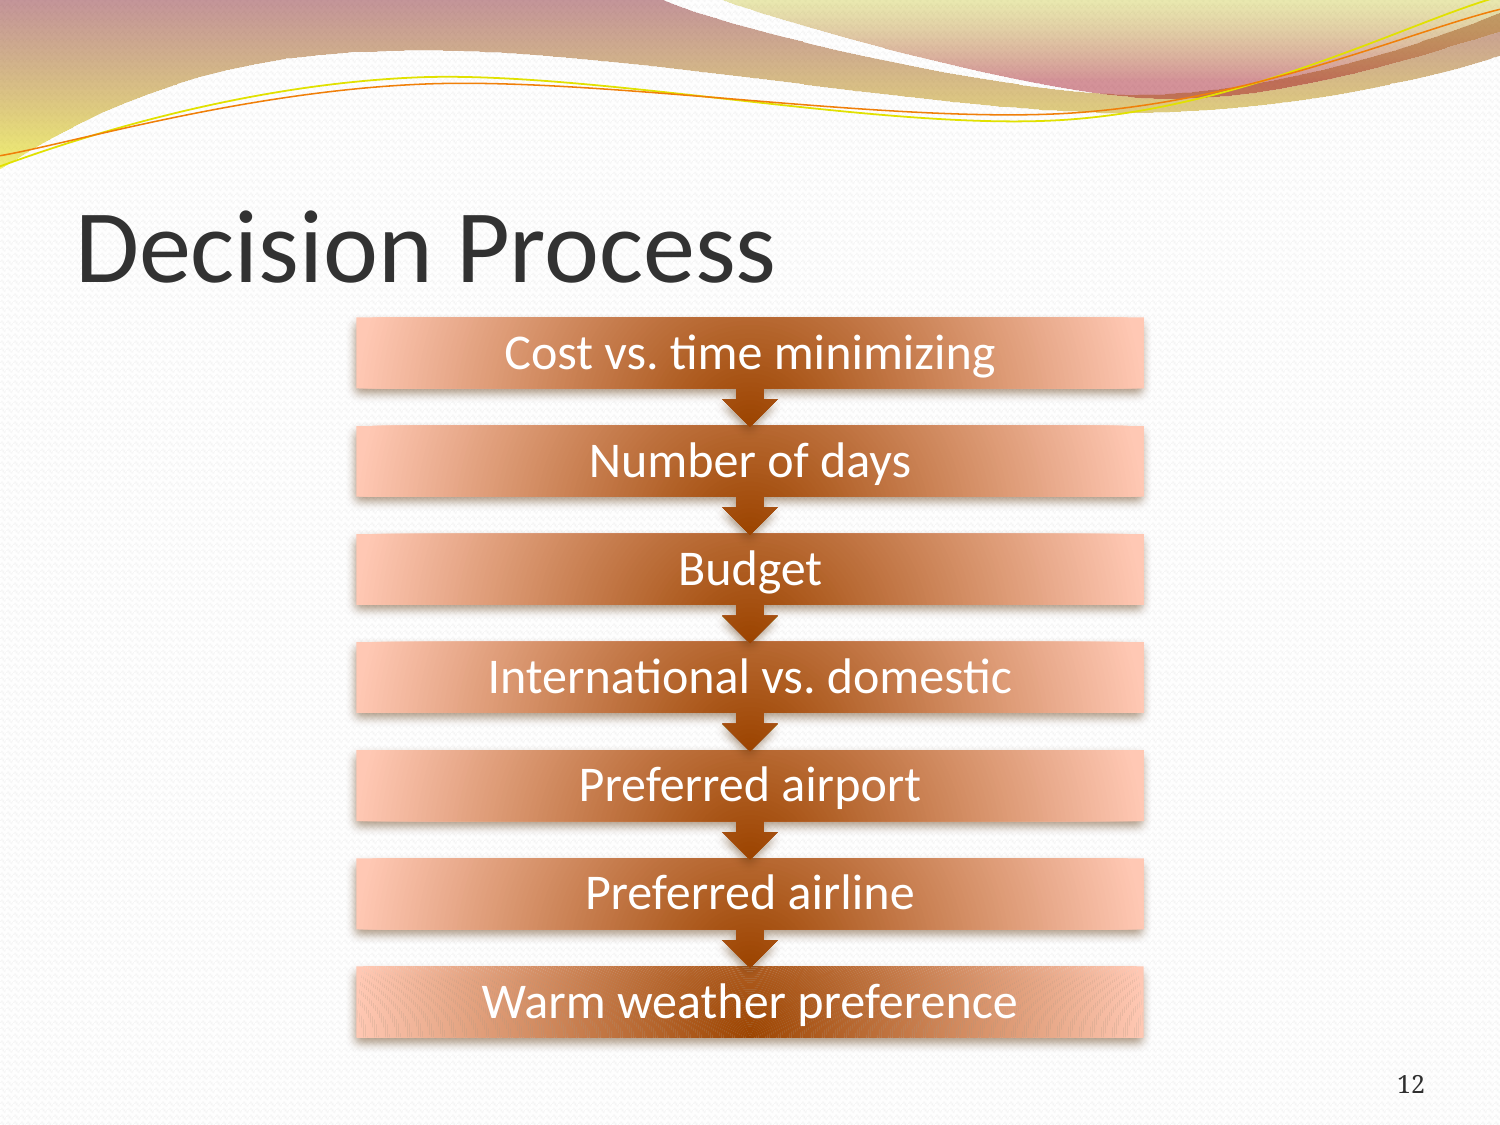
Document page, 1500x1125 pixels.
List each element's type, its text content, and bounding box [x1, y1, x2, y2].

title Decision Process [75, 115, 1425, 303]
slide_number 12 [1299, 1042, 1425, 1103]
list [356, 317, 1144, 1038]
